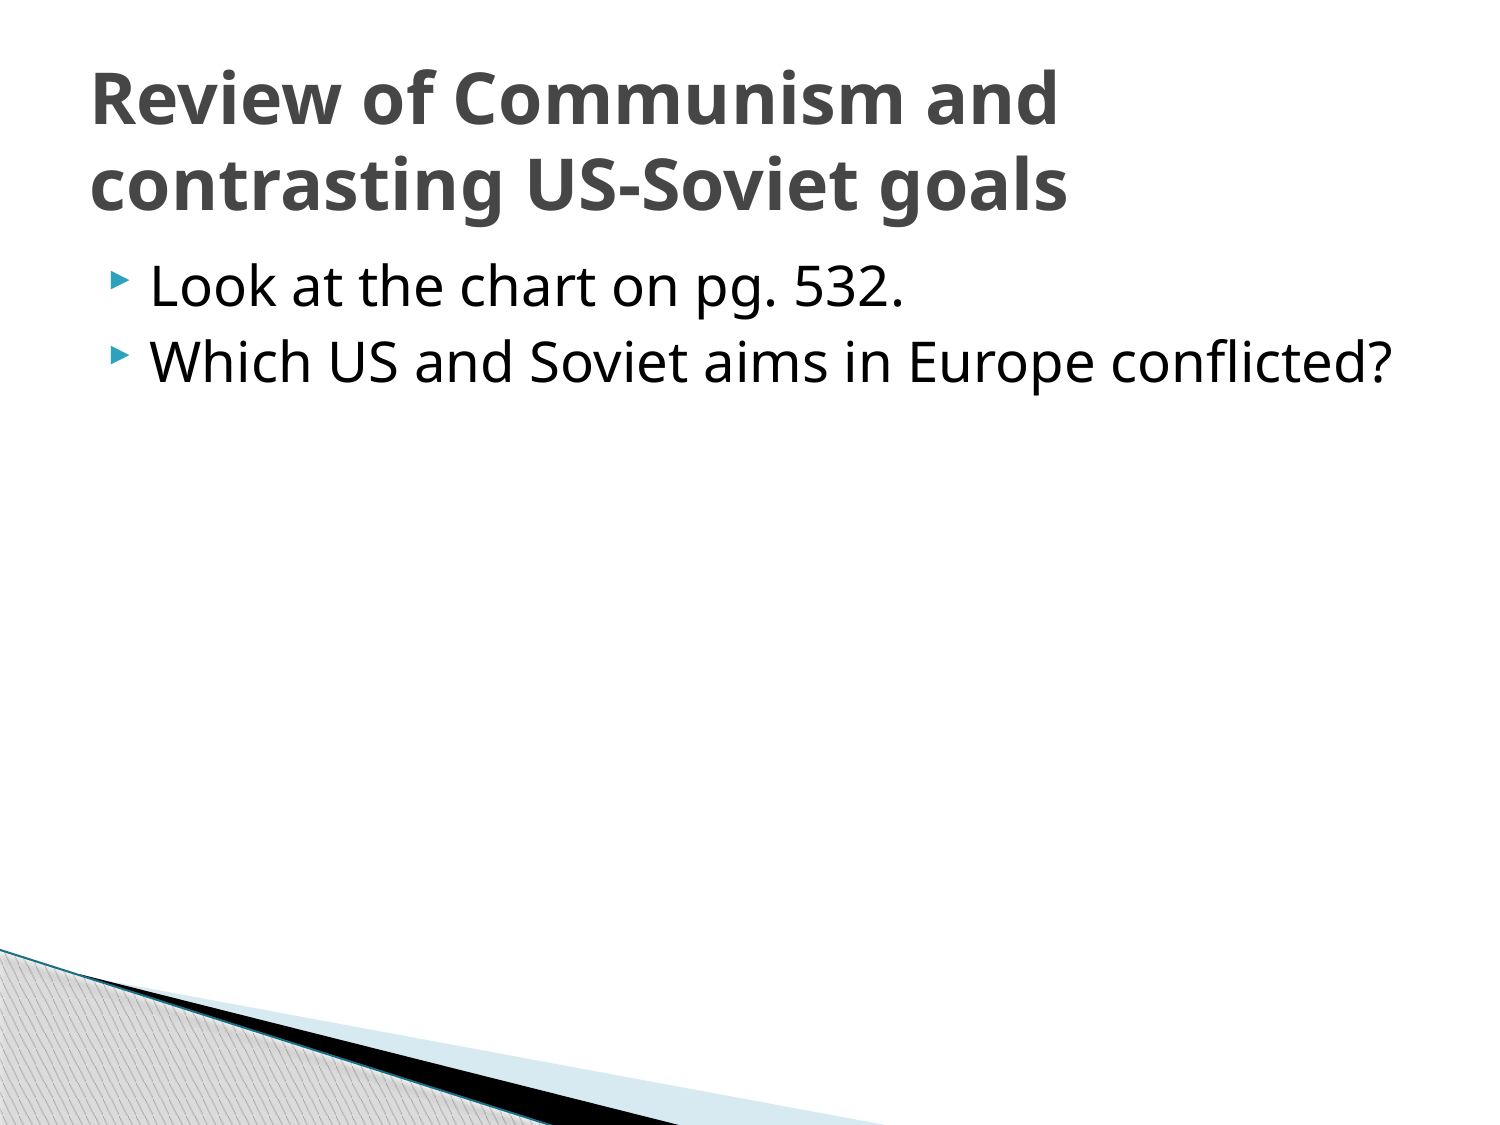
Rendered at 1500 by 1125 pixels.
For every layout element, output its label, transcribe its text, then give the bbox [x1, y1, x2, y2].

list Look at the chart on pg. 532. Which US and Soviet aims in Europe conflicted? [75, 243, 1425, 986]
title Review of Communism and contrasting US-Soviet goals [75, 45, 1425, 233]
